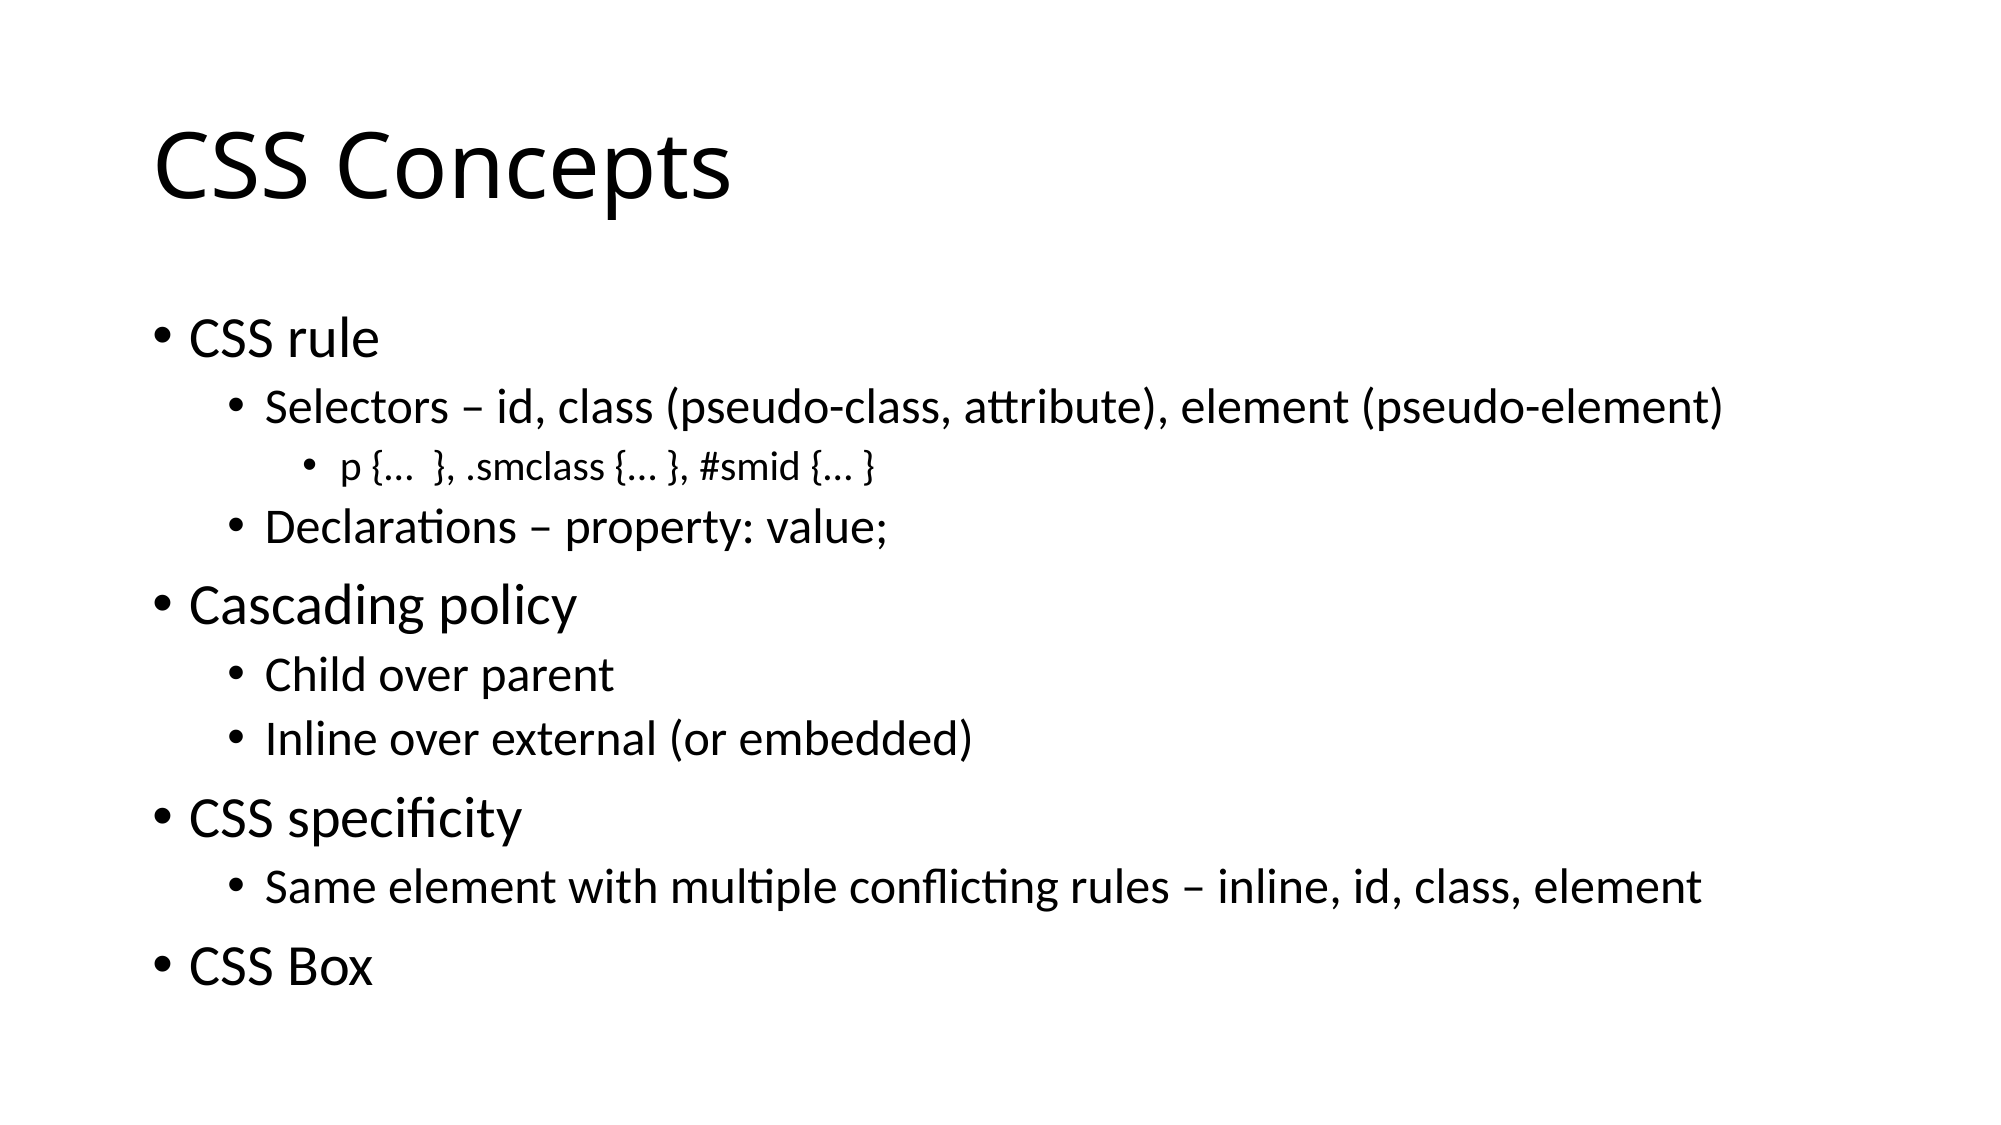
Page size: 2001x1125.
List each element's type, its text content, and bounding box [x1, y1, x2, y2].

list CSS rule Selectors – id, class (pseudo-class, attribute), element (pseudo-element) p {… }, .smclass {… }, #smid {… } Declarations – property: value; Cascading policy Child over parent Inline over external (or embedded) CSS specificity Same element with multiple conflicting rules – inline, id, class, element CSS Box [137, 299, 1863, 1014]
title CSS Concepts [137, 59, 1863, 278]
